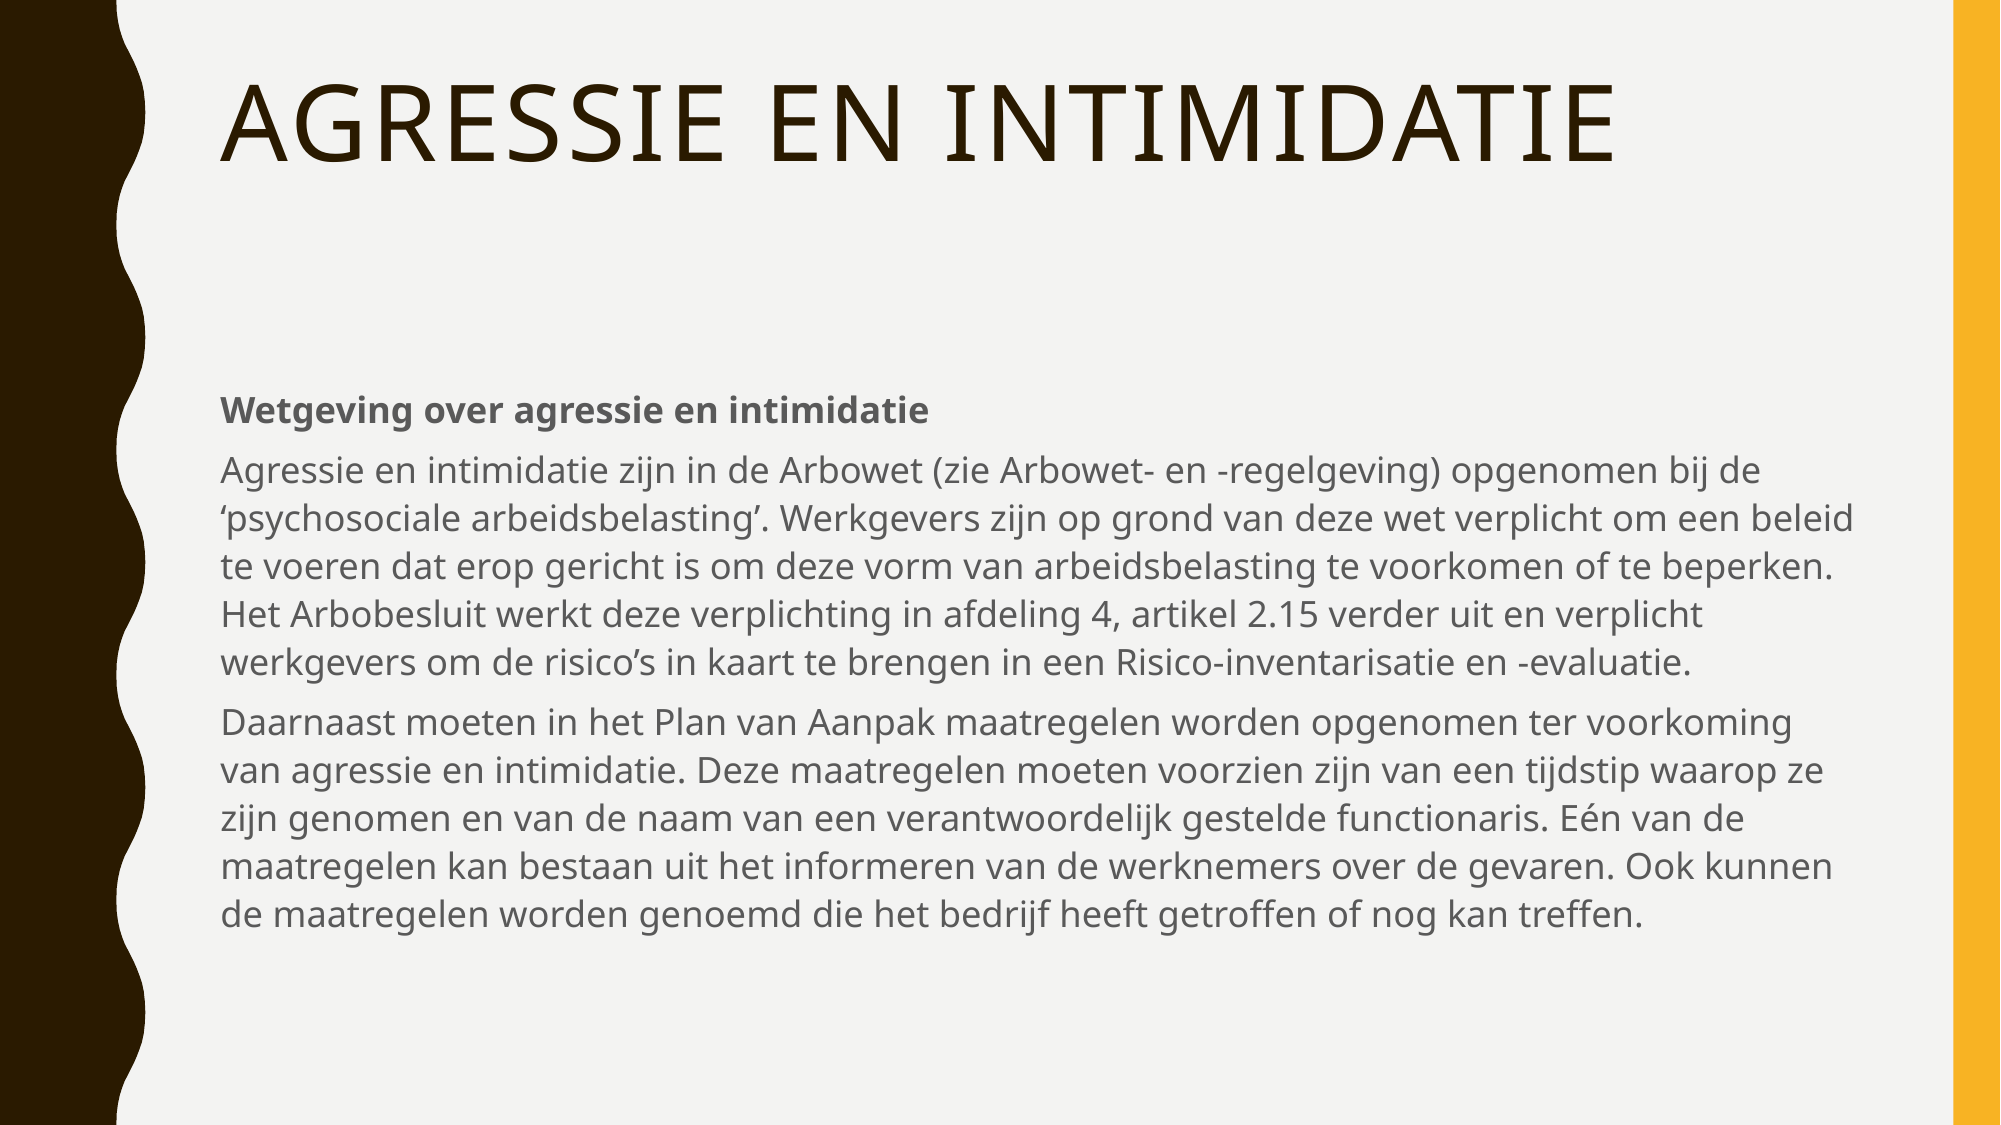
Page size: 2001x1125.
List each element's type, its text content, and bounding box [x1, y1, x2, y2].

list Wetgeving over agressie en intimidatie Agressie en intimidatie zijn in de Arbowet (zie Arbowet- en -regelgeving) opgenomen bij de ‘psychosociale arbeidsbelasting’. Werkgevers zijn op grond van deze wet verplicht om een beleid te voeren dat erop gericht is om deze vorm van arbeidsbelasting te voorkomen of te beperken. Het Arbobesluit werkt deze verplichting in afdeling 4, artikel 2.15 verder uit en verplicht werkgevers om de risico’s in kaart te brengen in een Risico-inventarisatie en -evaluatie. Daarnaast moeten in het Plan van Aanpak maatregelen worden opgenomen ter voorkoming van agressie en intimidatie. Deze maatregelen moeten voorzien zijn van een tijdstip waarop ze zijn genomen en van de naam van een verantwoordelijk gestelde functionaris. Eén van de maatregelen kan bestaan uit het informeren van de werknemers over de gevaren. Ook kunnen de maatregelen worden genoemd die het bedrijf heeft getroffen of nog kan treffen. [205, 375, 1875, 965]
title Agressie en intimidatie [205, 62, 1875, 308]
